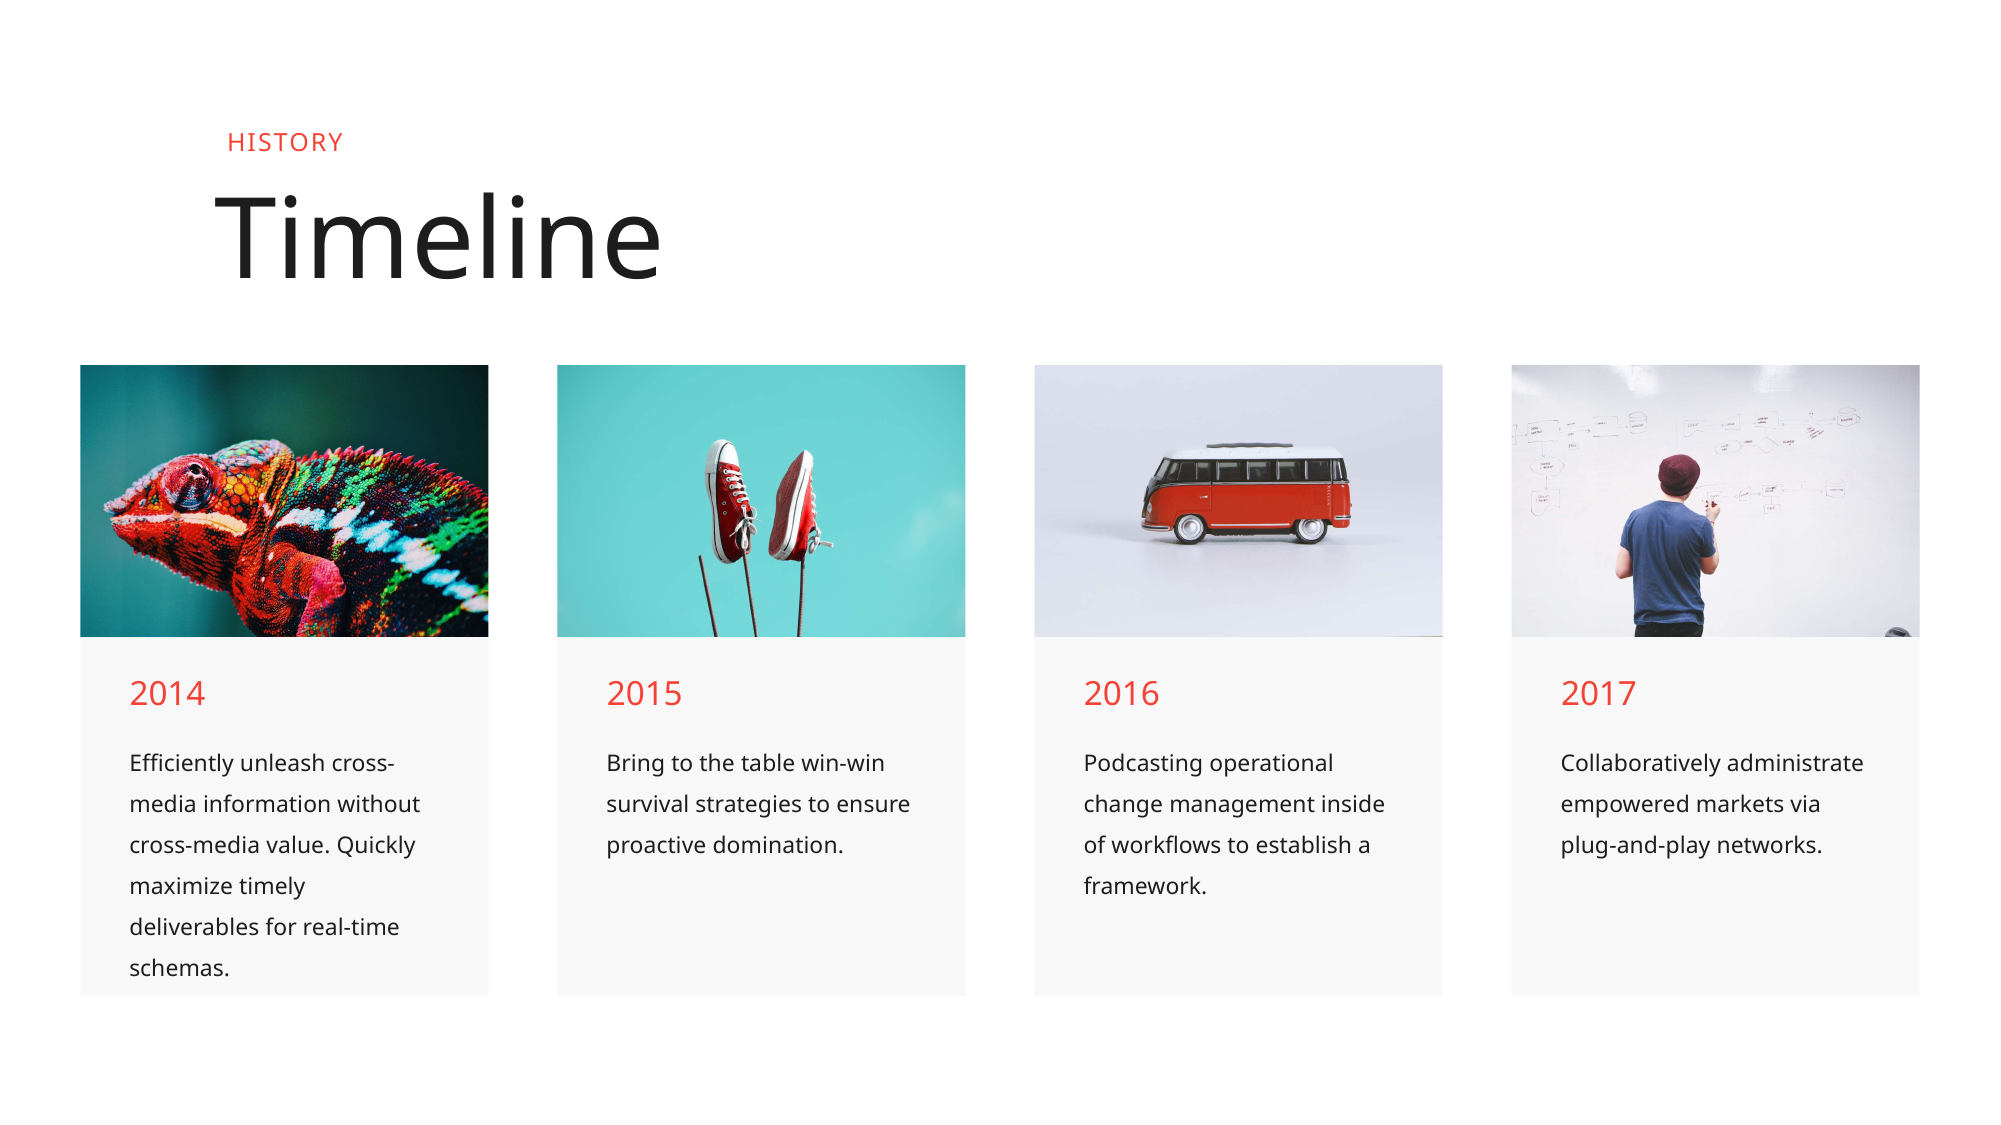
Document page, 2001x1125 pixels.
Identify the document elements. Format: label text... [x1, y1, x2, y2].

text_box Collaboratively administrate empowered markets via plug-and-play networks. [1560, 734, 1871, 859]
text_box Podcasting operational change management inside of workflows to establish a framework. [1083, 734, 1394, 900]
text_box 2016 [1083, 671, 1394, 712]
text_box Bring to the table win-win survival strategies to ensure proactive domination. [606, 734, 917, 859]
text_box [1033, 364, 1444, 997]
picture [80, 365, 489, 637]
text_box HISTORY [227, 132, 352, 157]
text_box Timeline [214, 192, 666, 301]
picture [557, 365, 966, 637]
picture [1511, 365, 1920, 637]
text_box [79, 364, 489, 997]
text_box [556, 364, 966, 997]
text_box Efficiently unleash cross-media information without cross-media value. Quickly maximize timely deliverables for real-time schemas. [129, 734, 440, 982]
text_box 2014 [129, 671, 440, 712]
text_box 2017 [1560, 671, 1871, 712]
picture [1034, 365, 1443, 637]
text_box 2015 [606, 671, 917, 712]
text_box [1511, 364, 1921, 997]
